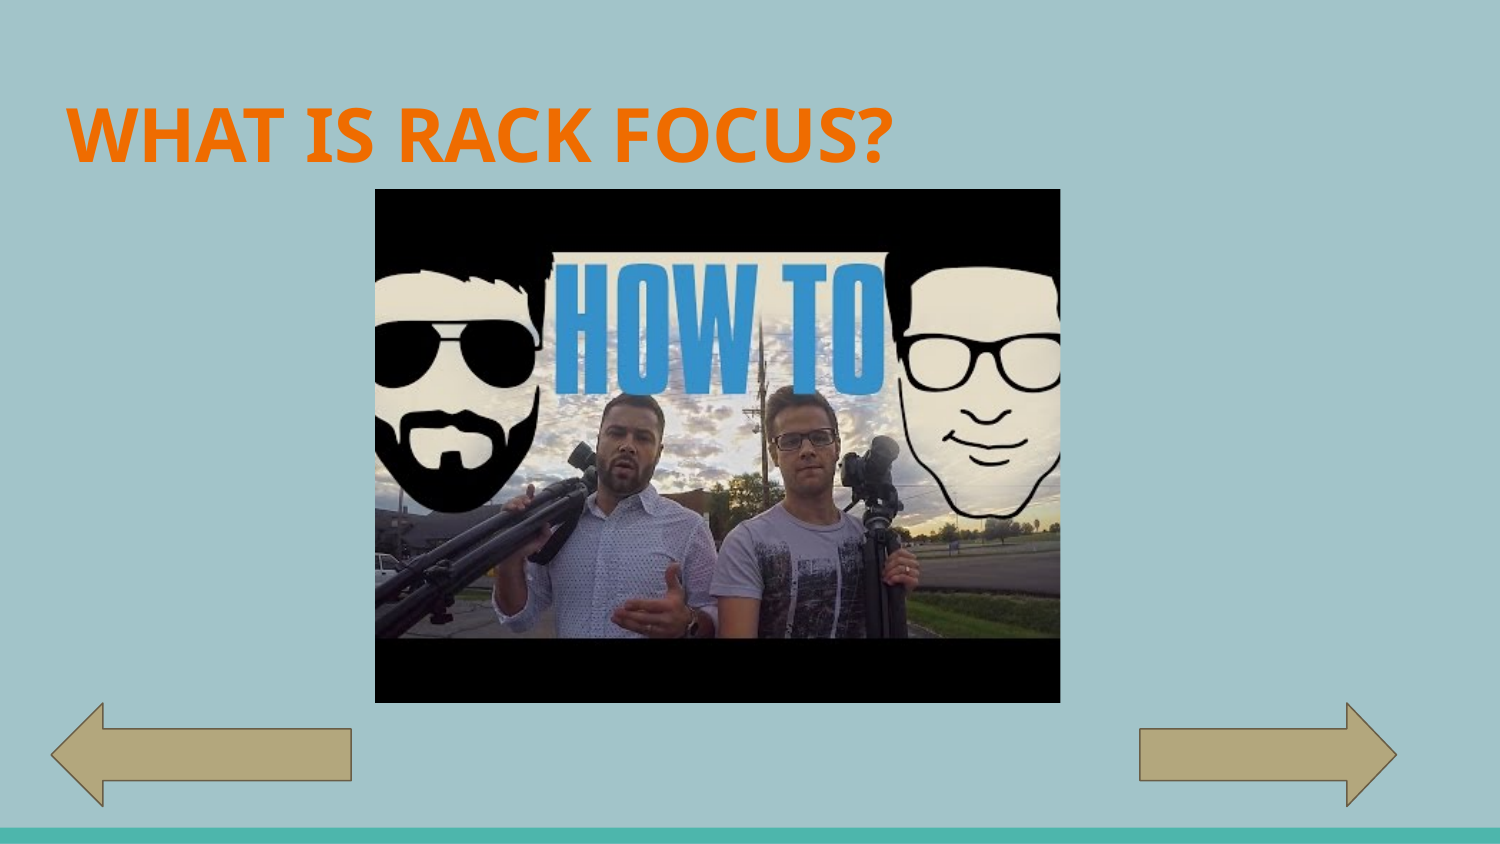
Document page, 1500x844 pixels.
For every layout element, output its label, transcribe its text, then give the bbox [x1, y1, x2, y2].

title WHAT IS RACK FOCUS? [51, 72, 1449, 189]
text_box [51, 703, 352, 807]
text_box [1139, 703, 1397, 807]
text_box [375, 189, 1061, 704]
